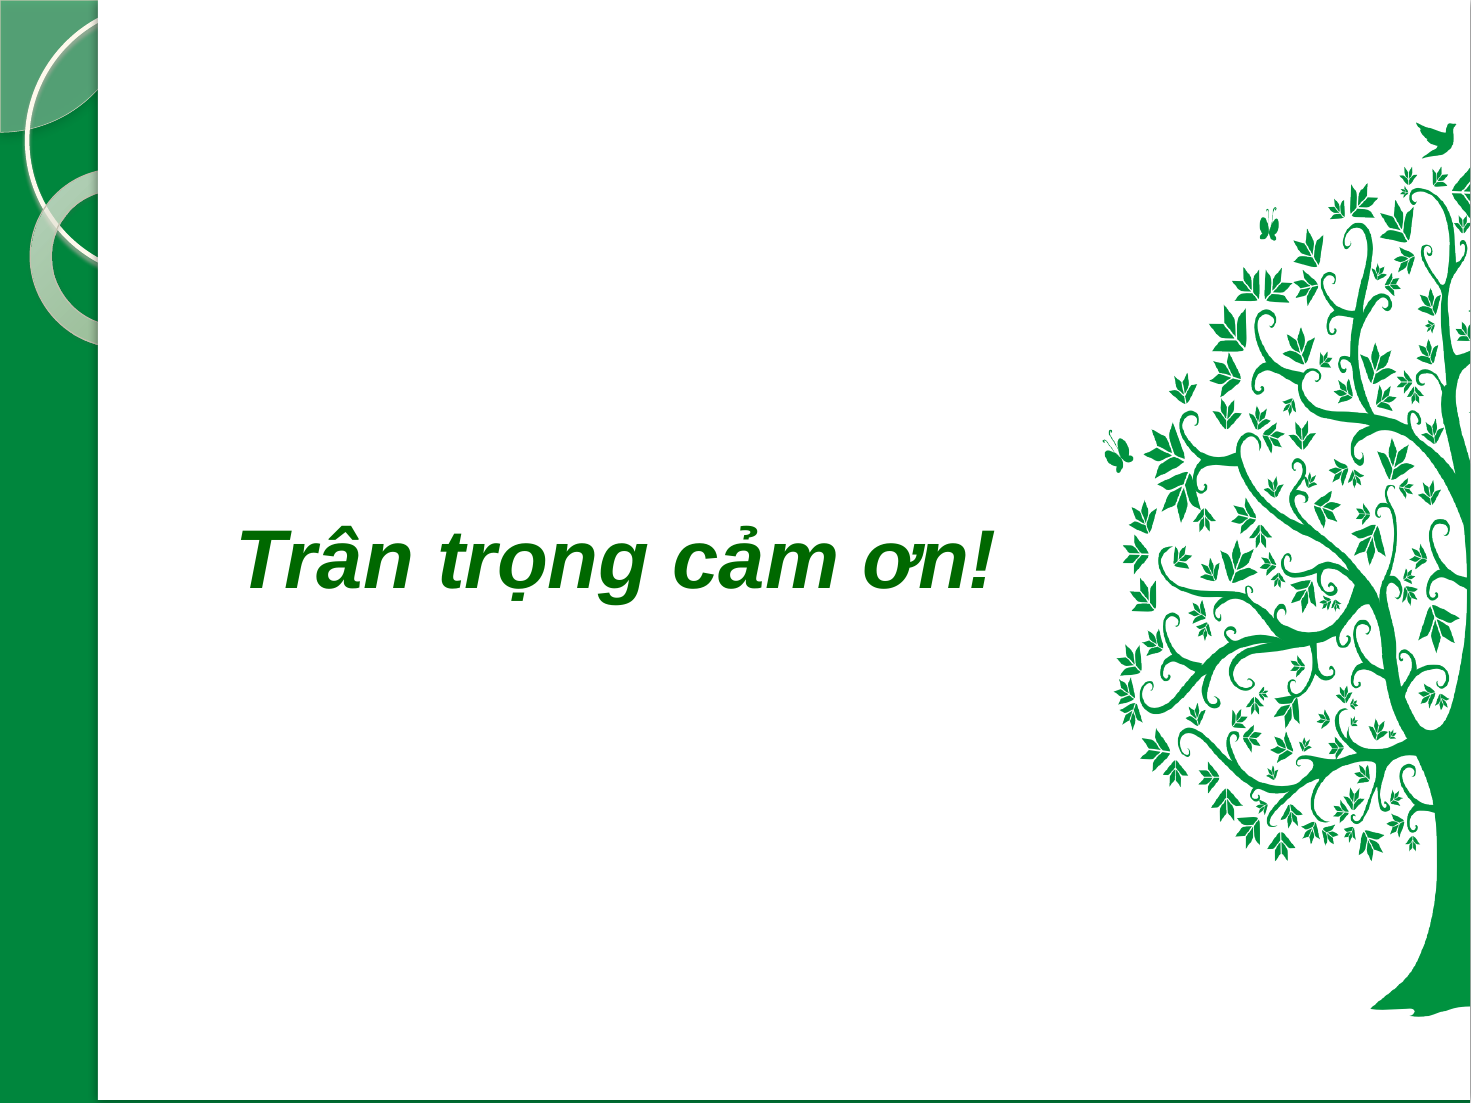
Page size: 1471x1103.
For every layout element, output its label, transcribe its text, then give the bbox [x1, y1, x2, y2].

picture [1102, 122, 1471, 1017]
text_box Trân trọng cảm ơn! [89, 475, 1144, 606]
